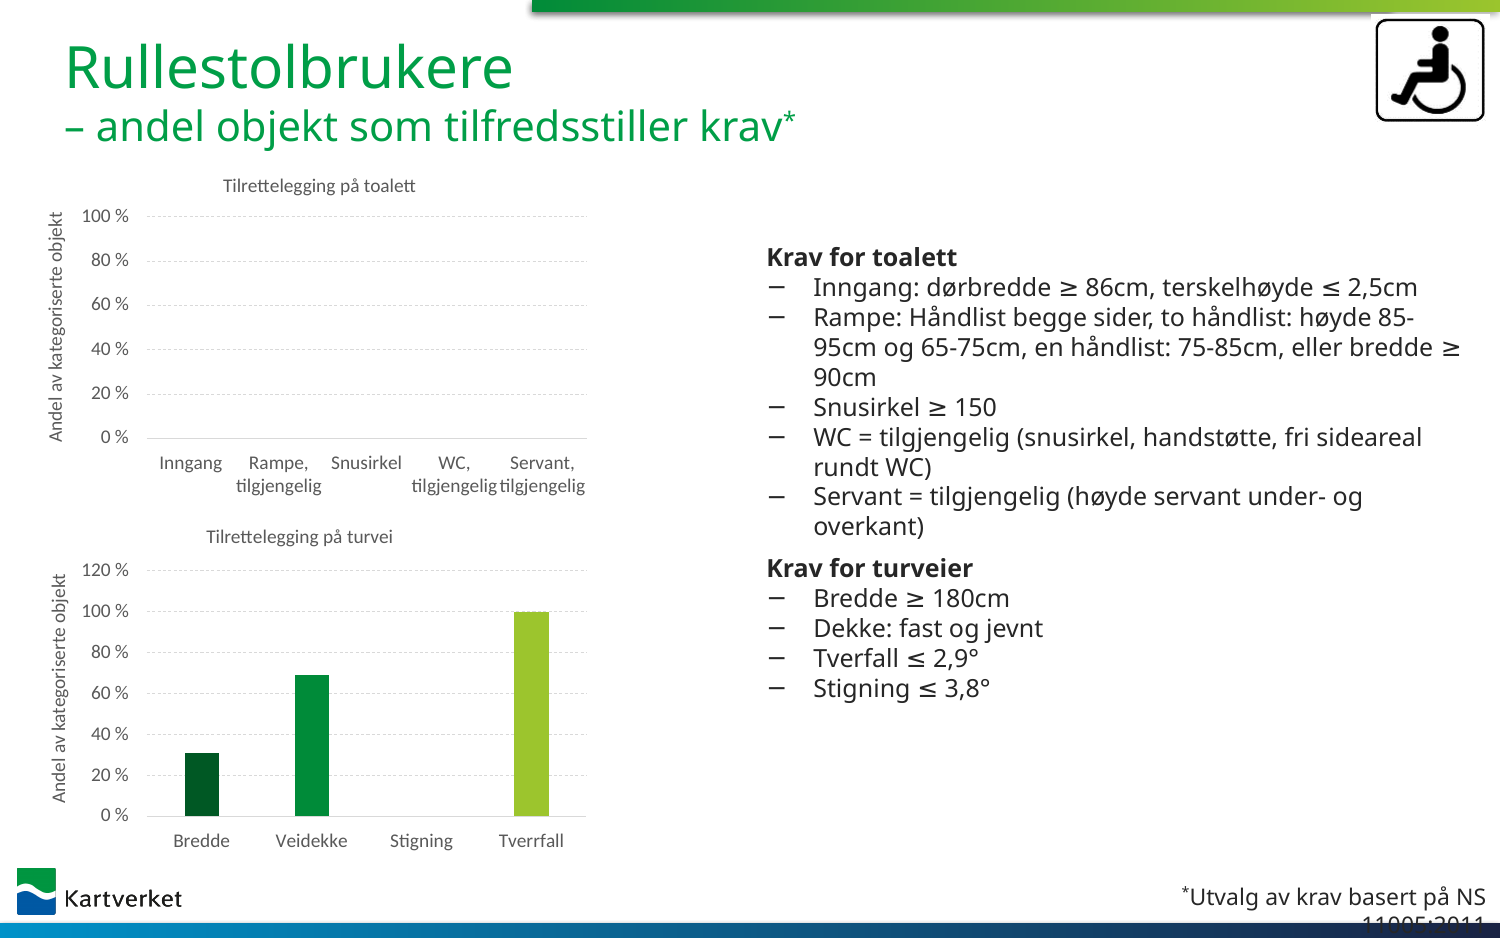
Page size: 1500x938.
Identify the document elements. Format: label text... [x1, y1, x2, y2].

text_box Krav for turveier Bredde ≥ 180cm Dekke: fast og jevnt Tverfall ≤ 2,9° Stigning ≤ 3,8° [751, 545, 1483, 710]
picture [1371, 13, 1491, 127]
picture [41, 520, 598, 859]
text_box *Utvalg av krav basert på NS 11005:2011 [1068, 873, 1500, 938]
text_box Rullestolbrukere – andel objekt som tilfredsstiller krav* [49, 14, 1431, 158]
text_box Krav for toalett Inngang: dørbredde ≥ 86cm, terskelhøyde ≤ 2,5cm Rampe: Håndlist begge sider, to håndlist: høyde 85-95cm og 65-75cm, en håndlist: 75-85cm, eller bredde ≥ 90cm Snusirkel ≥ 150 WC = tilgjengelig (snusirkel, handstøtte, fri sideareal rundt WC) Servant = tilgjengelig (høyde servant under- og overkant) [751, 234, 1483, 545]
picture [41, 166, 598, 505]
